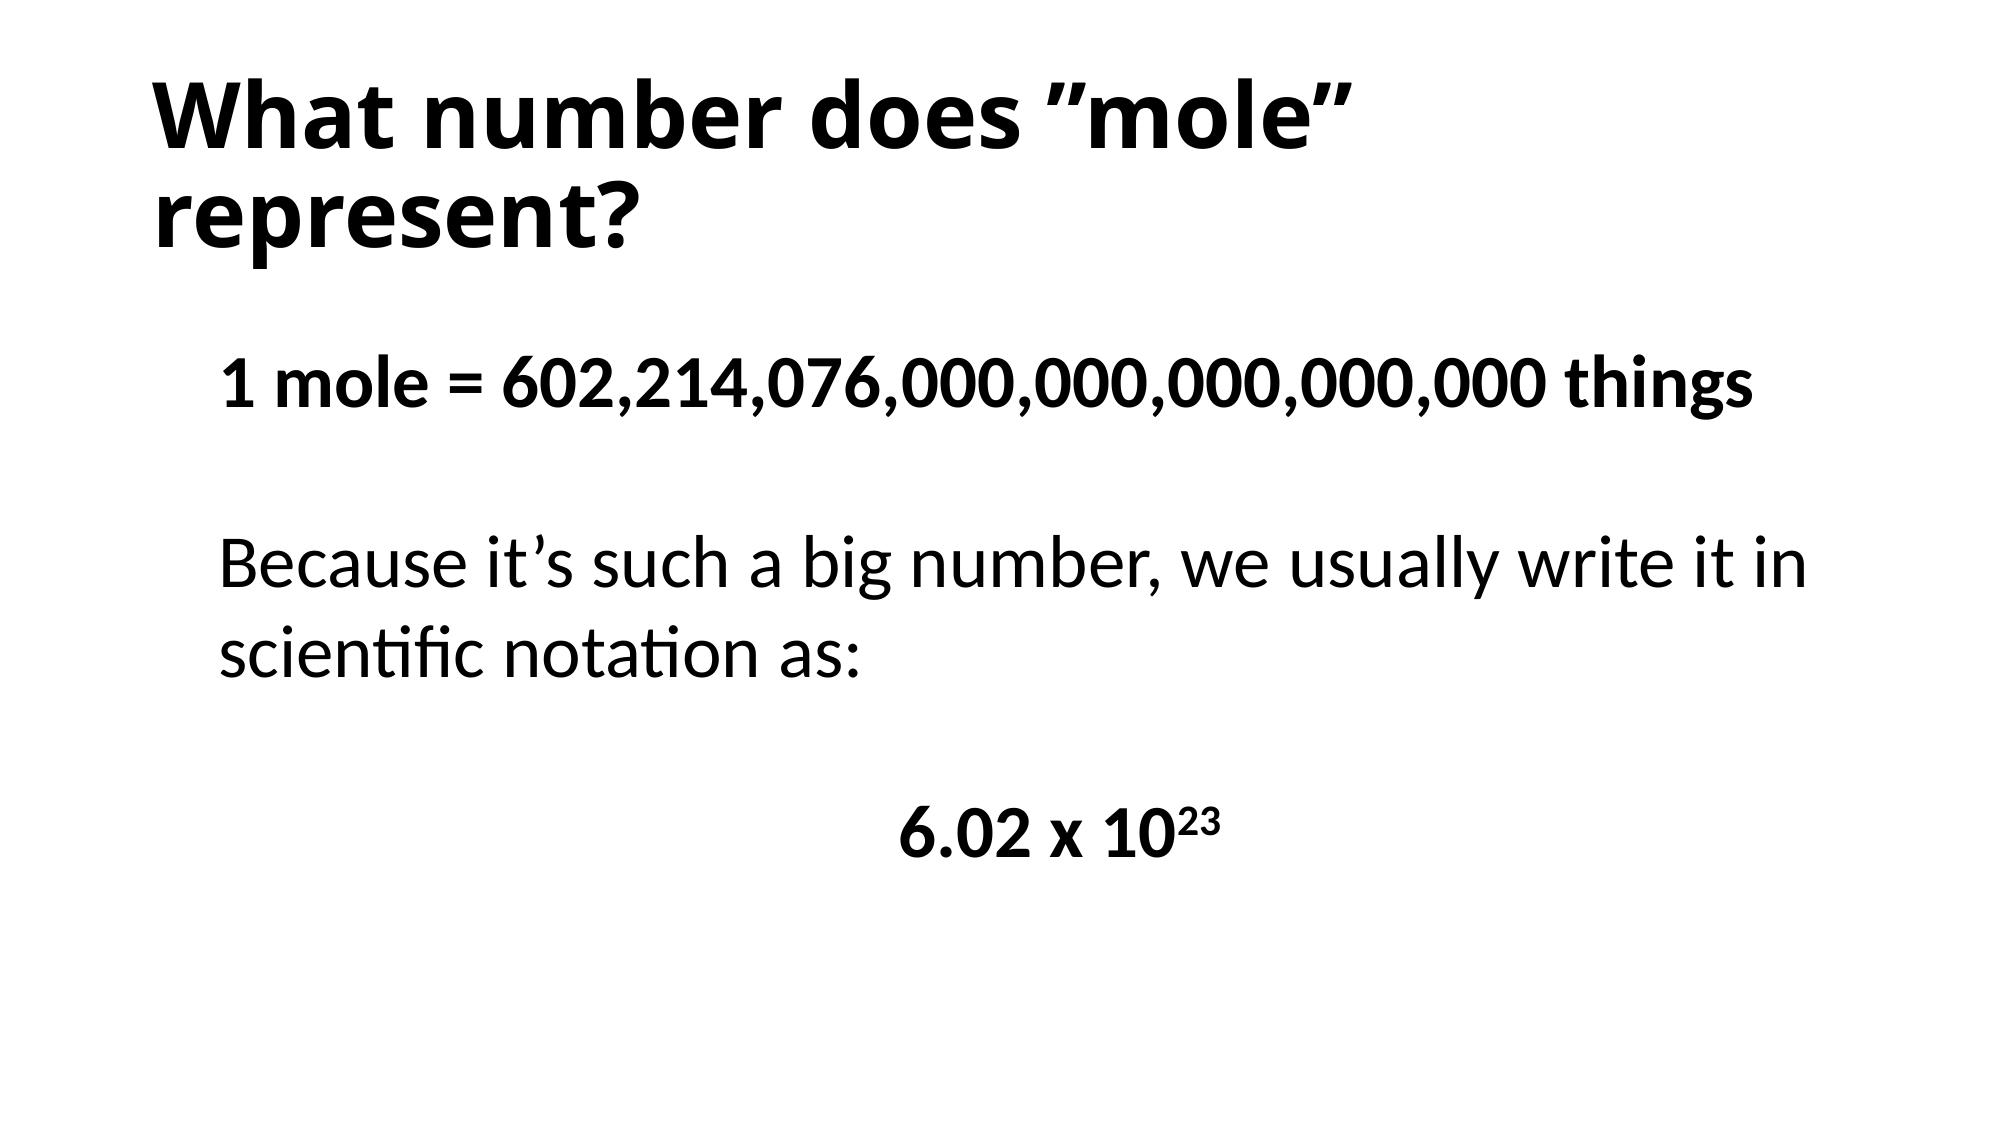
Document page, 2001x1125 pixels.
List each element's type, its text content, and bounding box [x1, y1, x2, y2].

title What number does ”mole” represent? [137, 59, 1863, 278]
text_box 1 mole = 602,214,076,000,000,000,000,000 things Because it’s such a big number, we usually write it in scientific notation as: 6.02 x 1023 [203, 325, 1917, 971]
